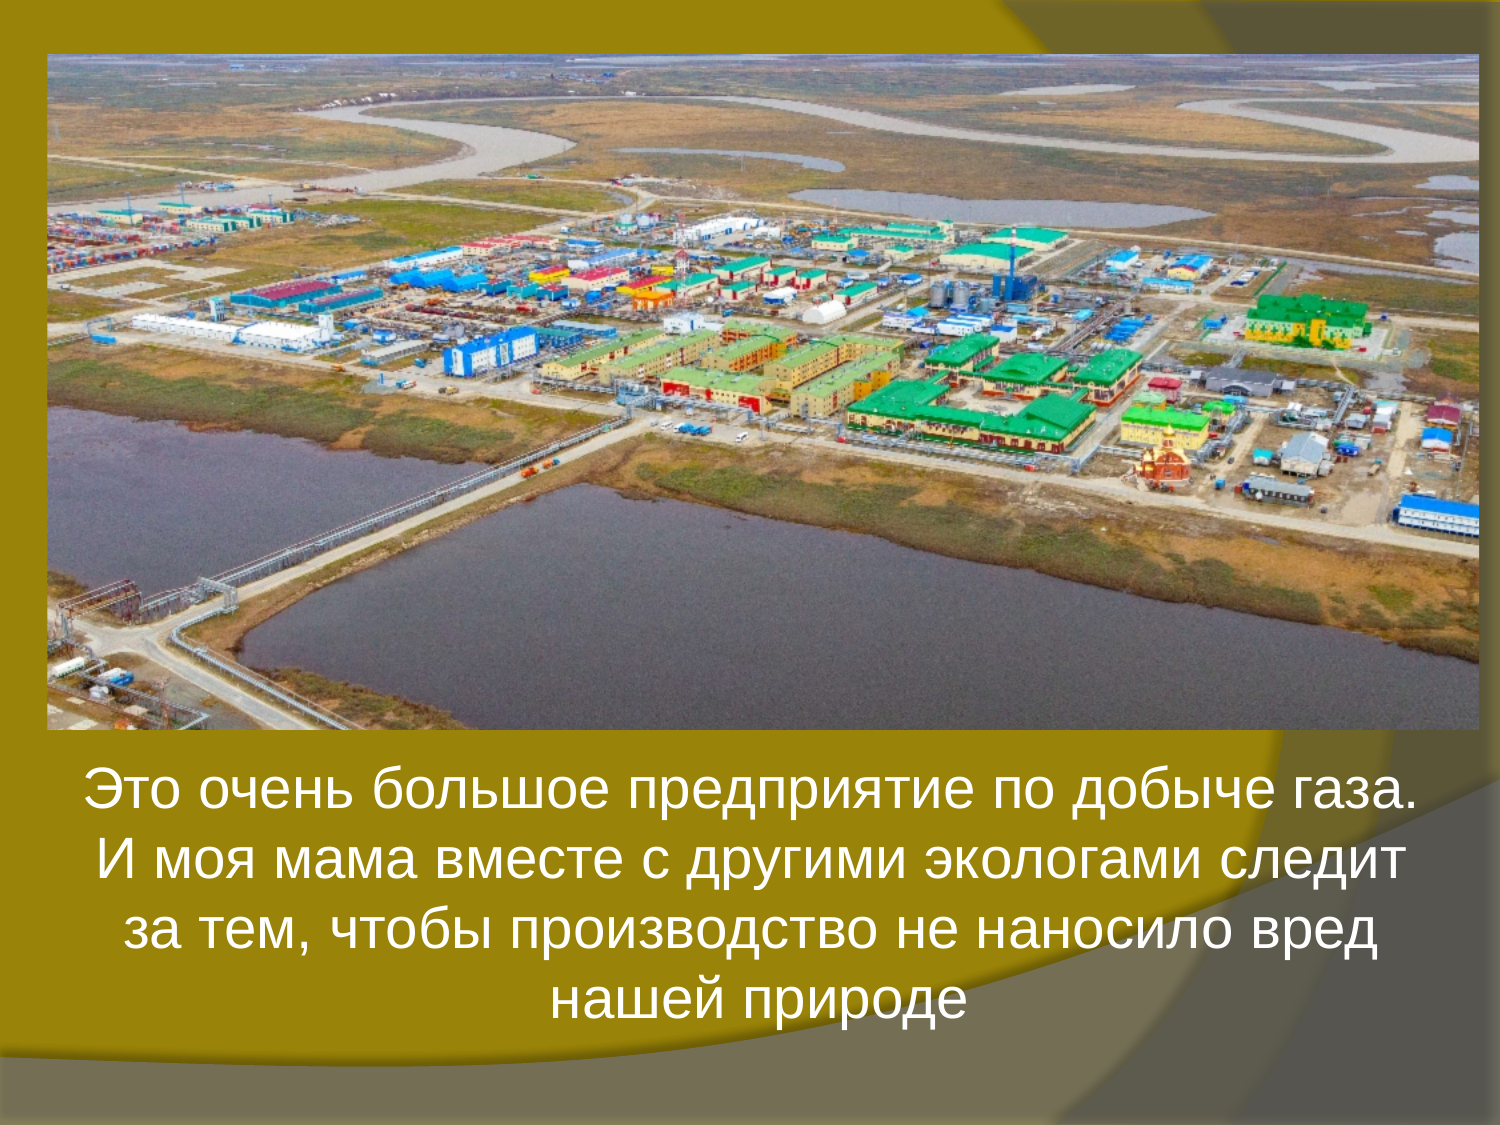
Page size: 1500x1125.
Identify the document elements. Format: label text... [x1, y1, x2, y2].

text_box Это очень большое предприятие по добыче газа. И моя мама вместе с другими экологами следит за тем, чтобы производство не наносило вред нашей природе [60, 743, 1459, 1038]
picture [47, 54, 1480, 731]
